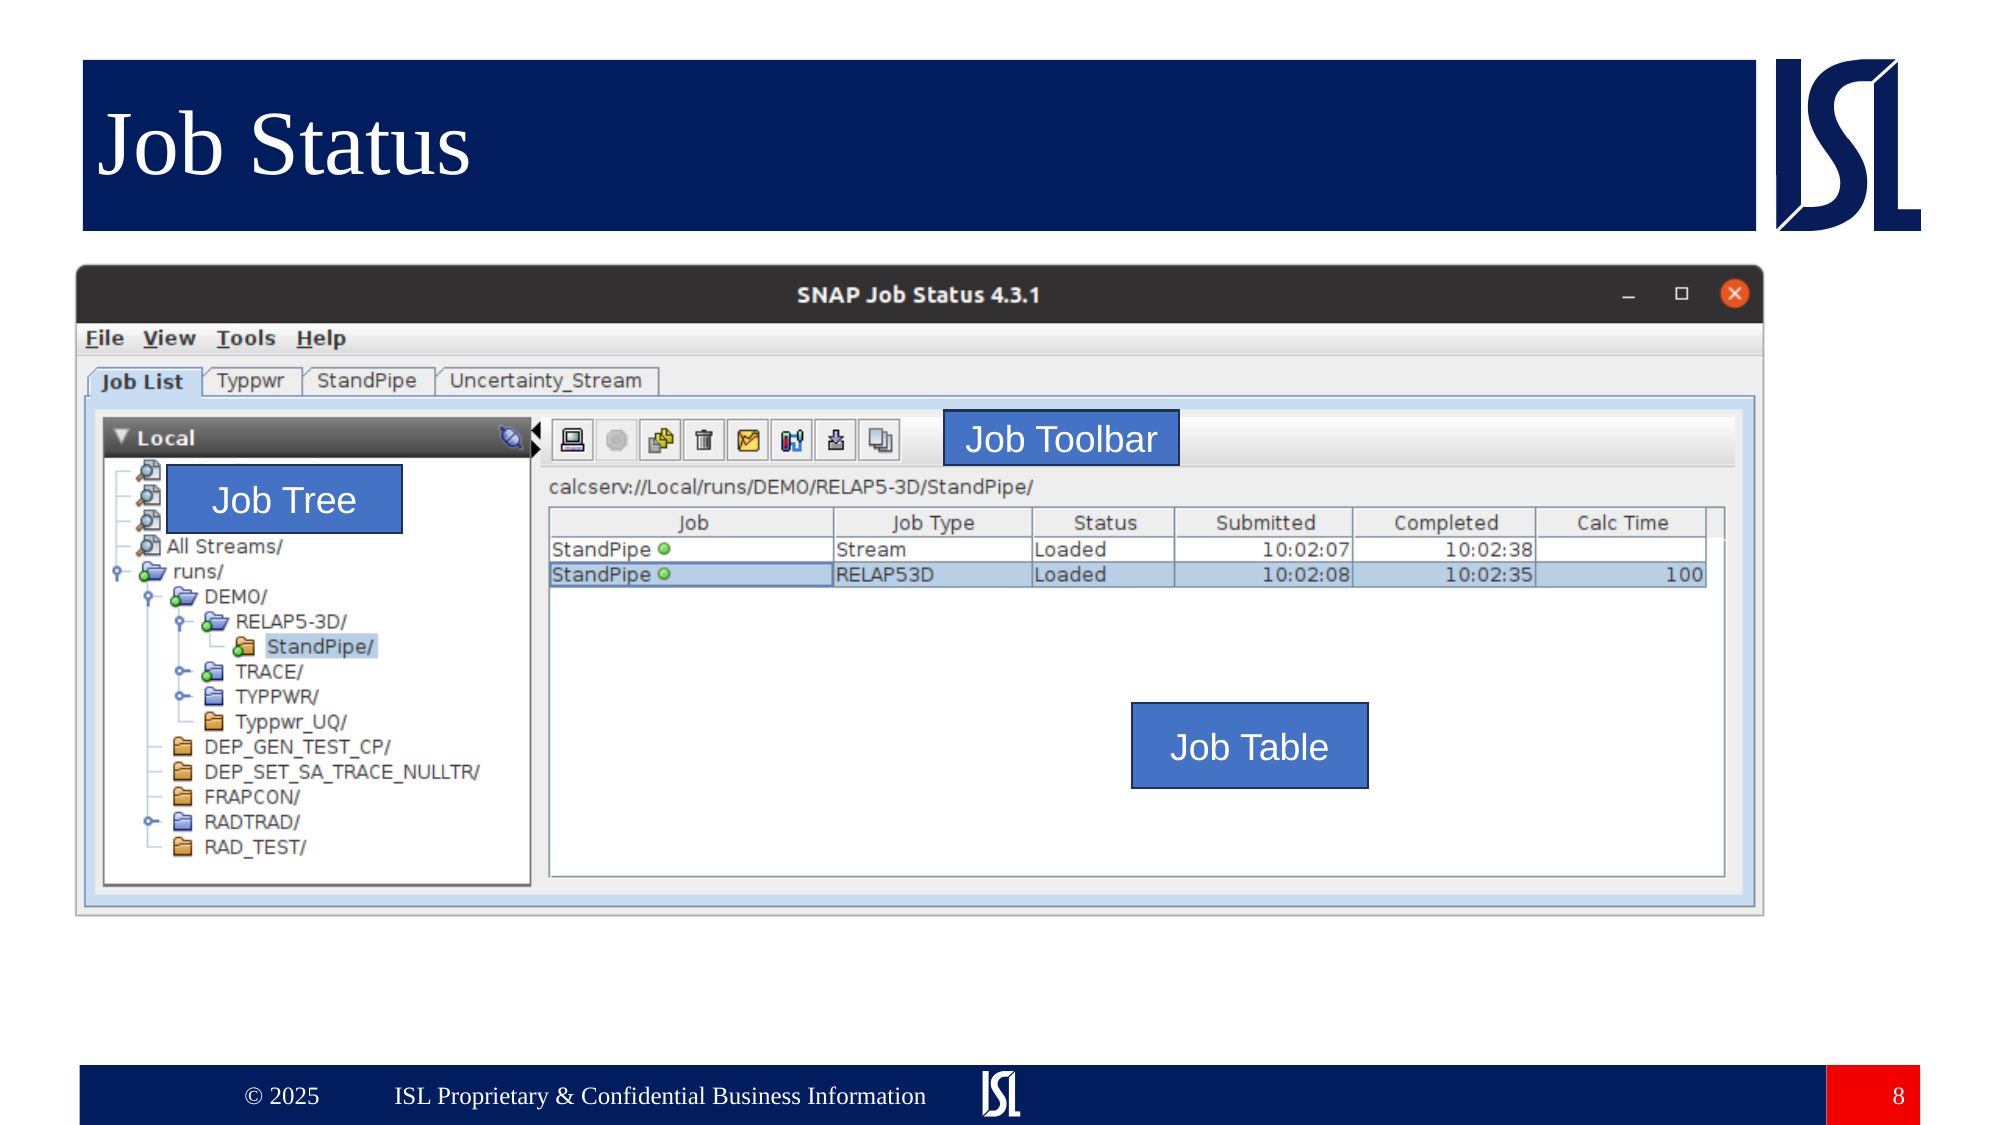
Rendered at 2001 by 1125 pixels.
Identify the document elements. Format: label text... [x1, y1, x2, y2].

picture [61, 253, 1779, 931]
title Job Status [82, 59, 1757, 231]
slide_number 8 [1826, 1065, 1921, 1125]
picture [1776, 59, 1921, 231]
